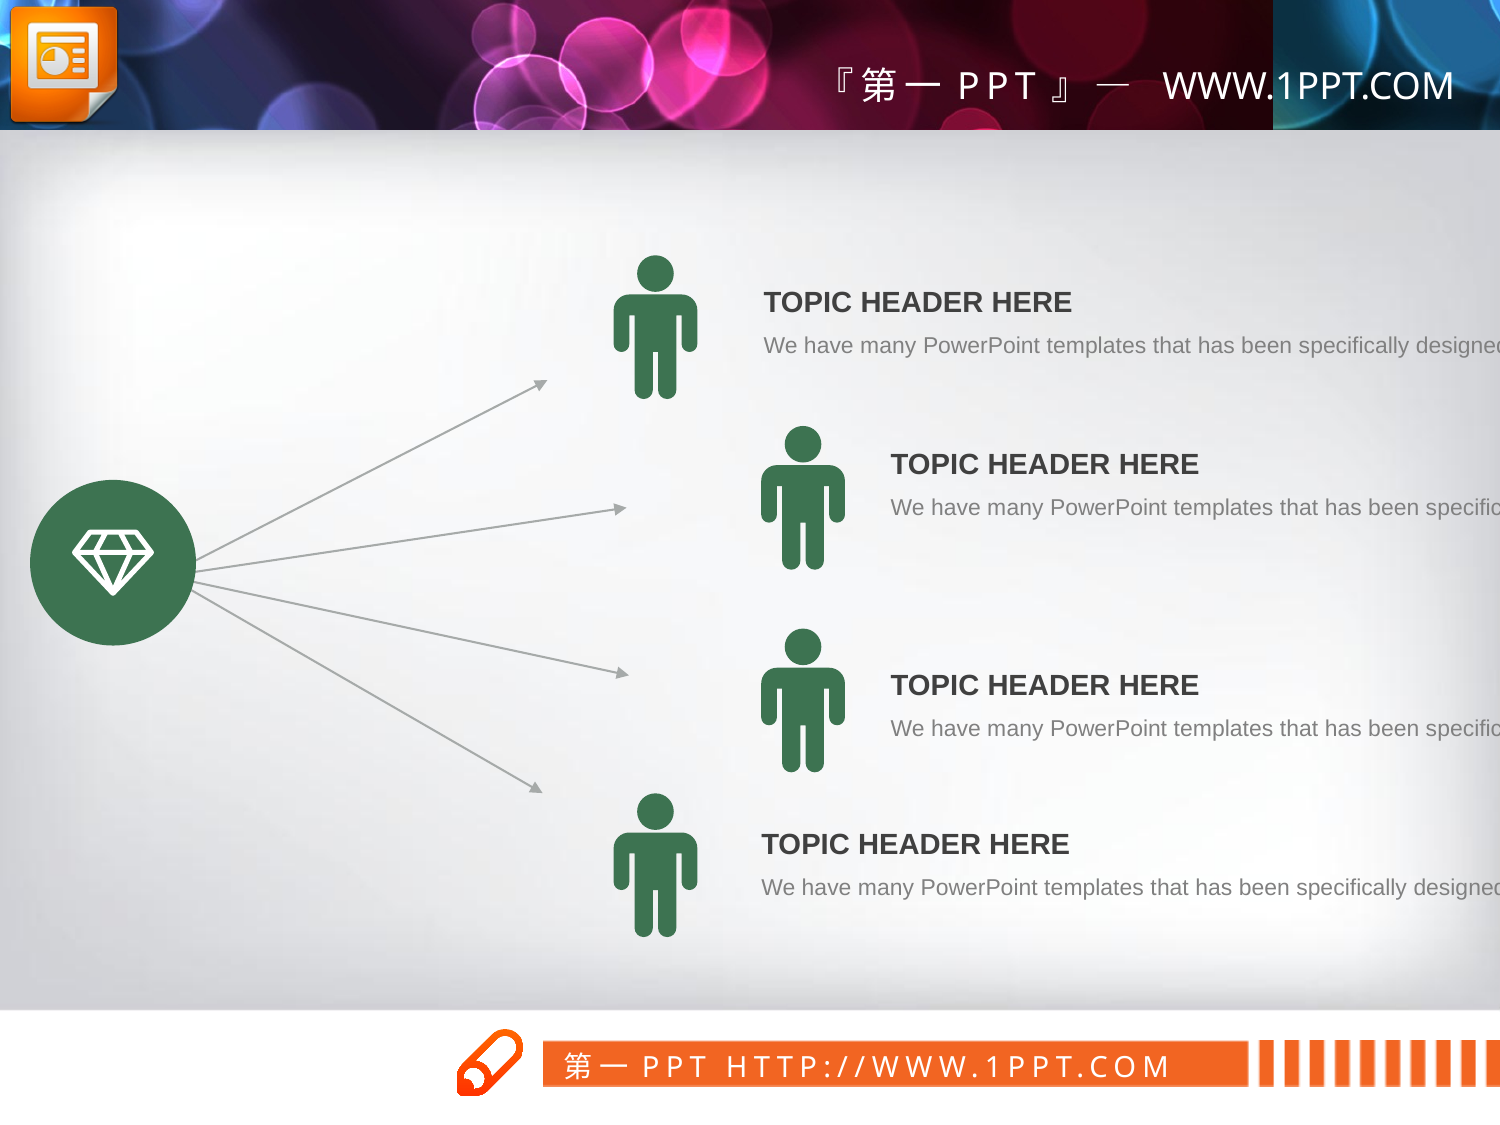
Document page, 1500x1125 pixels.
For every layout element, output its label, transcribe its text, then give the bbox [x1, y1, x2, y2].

picture [543, 1040, 1500, 1087]
text_box [196, 380, 548, 561]
text_box [196, 503, 627, 572]
picture [0, 0, 1500, 1012]
text_box TOPIC HEADER HERE We have many PowerPoint templates that has been specifically designed. [761, 818, 1500, 900]
text_box [30, 479, 197, 646]
text_box [784, 425, 822, 463]
text_box TOPIC HEADER HERE We have many PowerPoint templates that has been specifically designed. [890, 438, 1500, 520]
text_box [613, 832, 698, 938]
text_box TOPIC HEADER HERE We have many PowerPoint templates that has been specifically designed. [890, 659, 1500, 741]
text_box TOPIC HEADER HERE We have many PowerPoint templates that has been specifically designed. [763, 276, 1500, 358]
text_box [613, 294, 698, 400]
text_box [784, 628, 822, 666]
text_box [192, 590, 543, 794]
text_box [72, 529, 154, 596]
text_box [637, 793, 674, 830]
text_box [761, 465, 845, 570]
text_box [637, 255, 674, 292]
text_box [194, 581, 629, 679]
text_box [761, 667, 845, 773]
